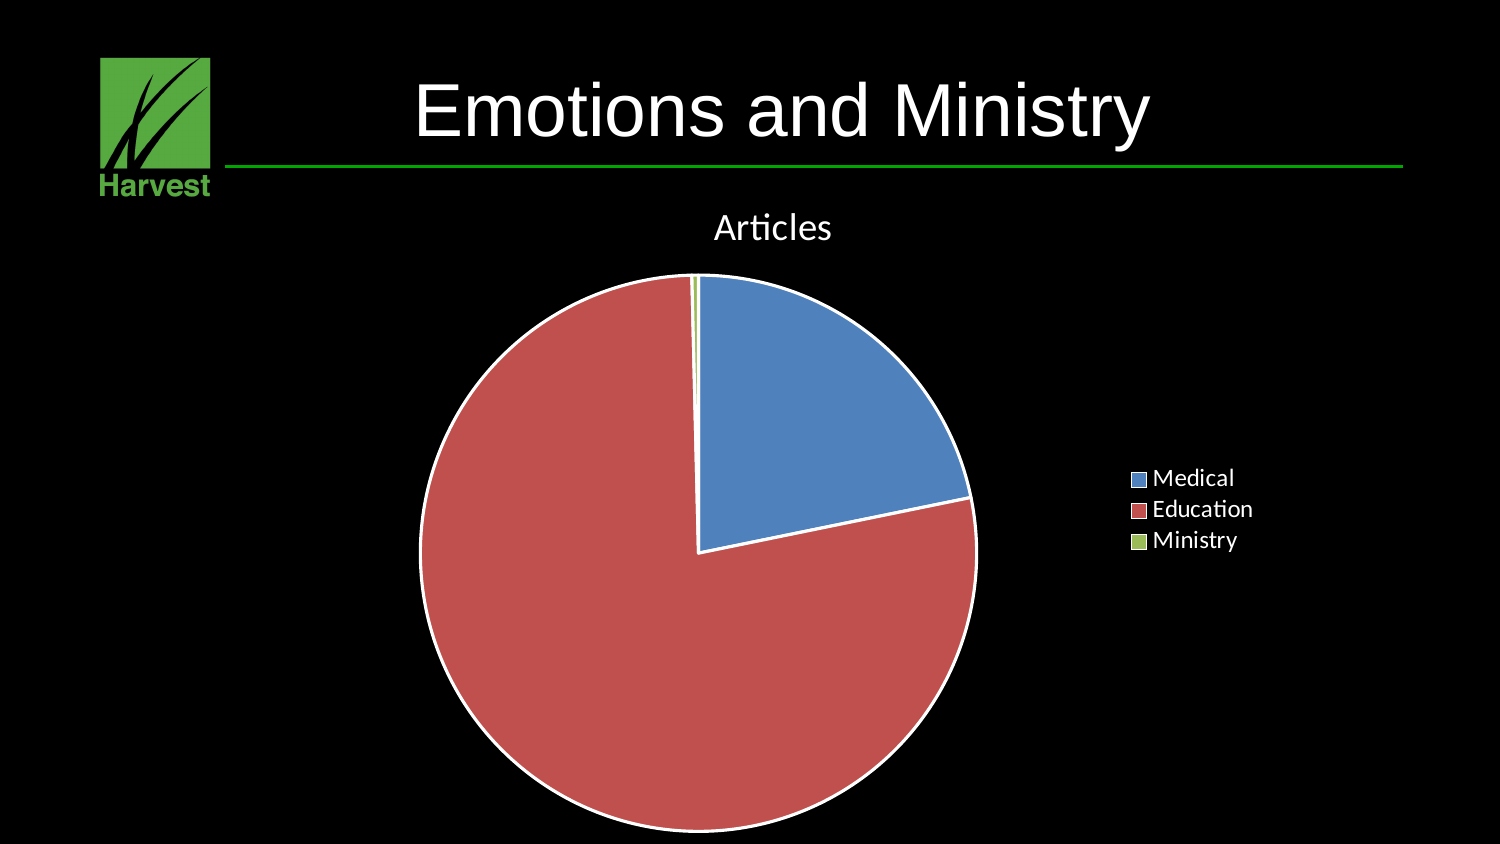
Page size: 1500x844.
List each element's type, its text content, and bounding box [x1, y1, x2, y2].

picture [84, 56, 226, 198]
chart [273, 177, 1274, 844]
title Emotions and Ministry [276, 56, 1289, 156]
